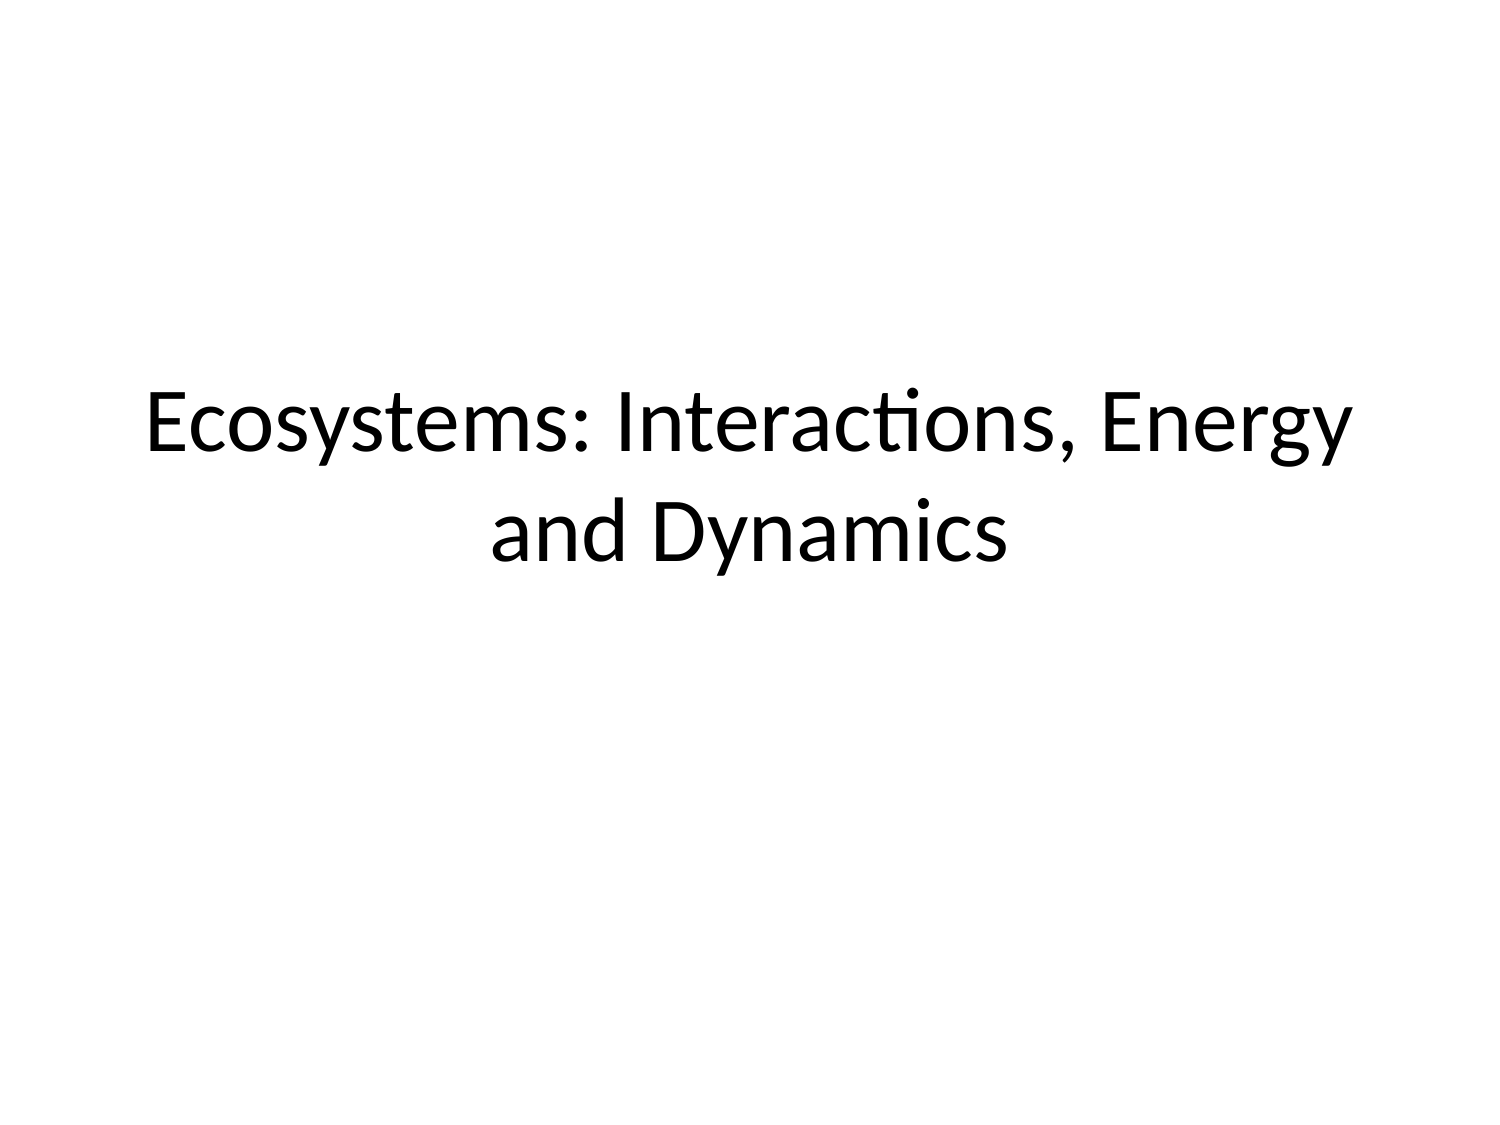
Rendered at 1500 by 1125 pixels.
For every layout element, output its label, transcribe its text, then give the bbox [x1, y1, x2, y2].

title Ecosystems: Interactions, Energy and Dynamics [112, 349, 1388, 591]
